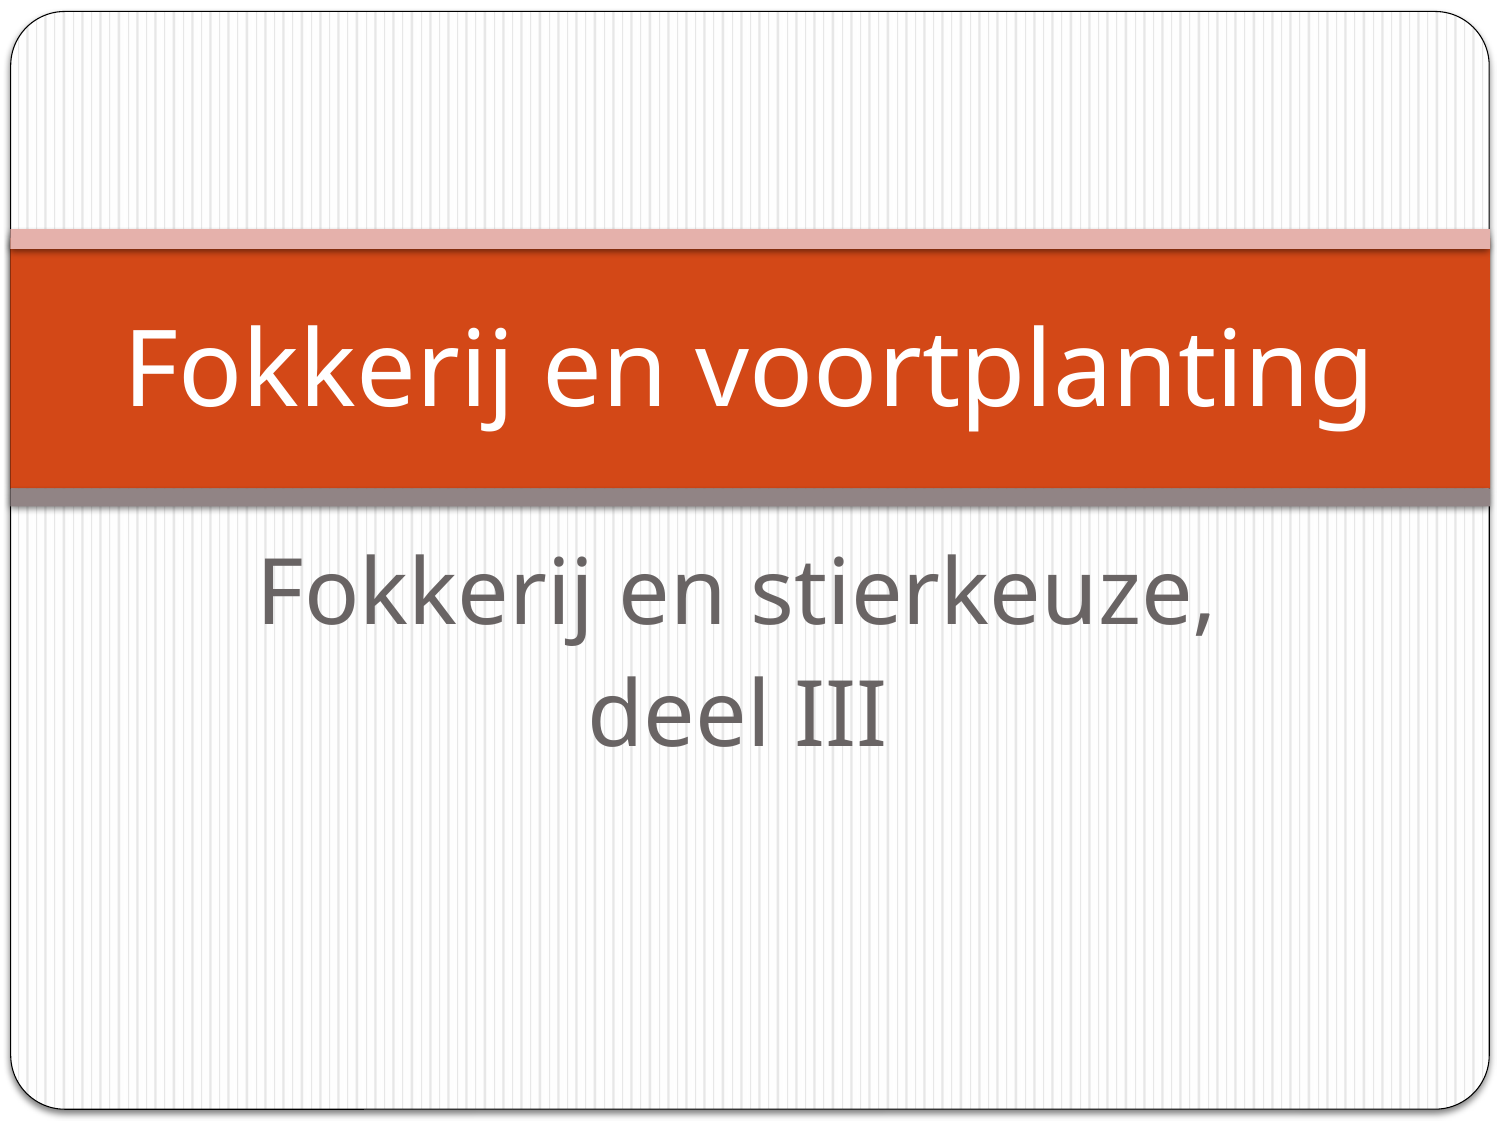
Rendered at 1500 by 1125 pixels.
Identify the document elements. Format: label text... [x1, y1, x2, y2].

title Fokkerij en voortplanting [75, 247, 1425, 489]
subtitle Fokkerij en stierkeuze, deel III [212, 525, 1263, 788]
